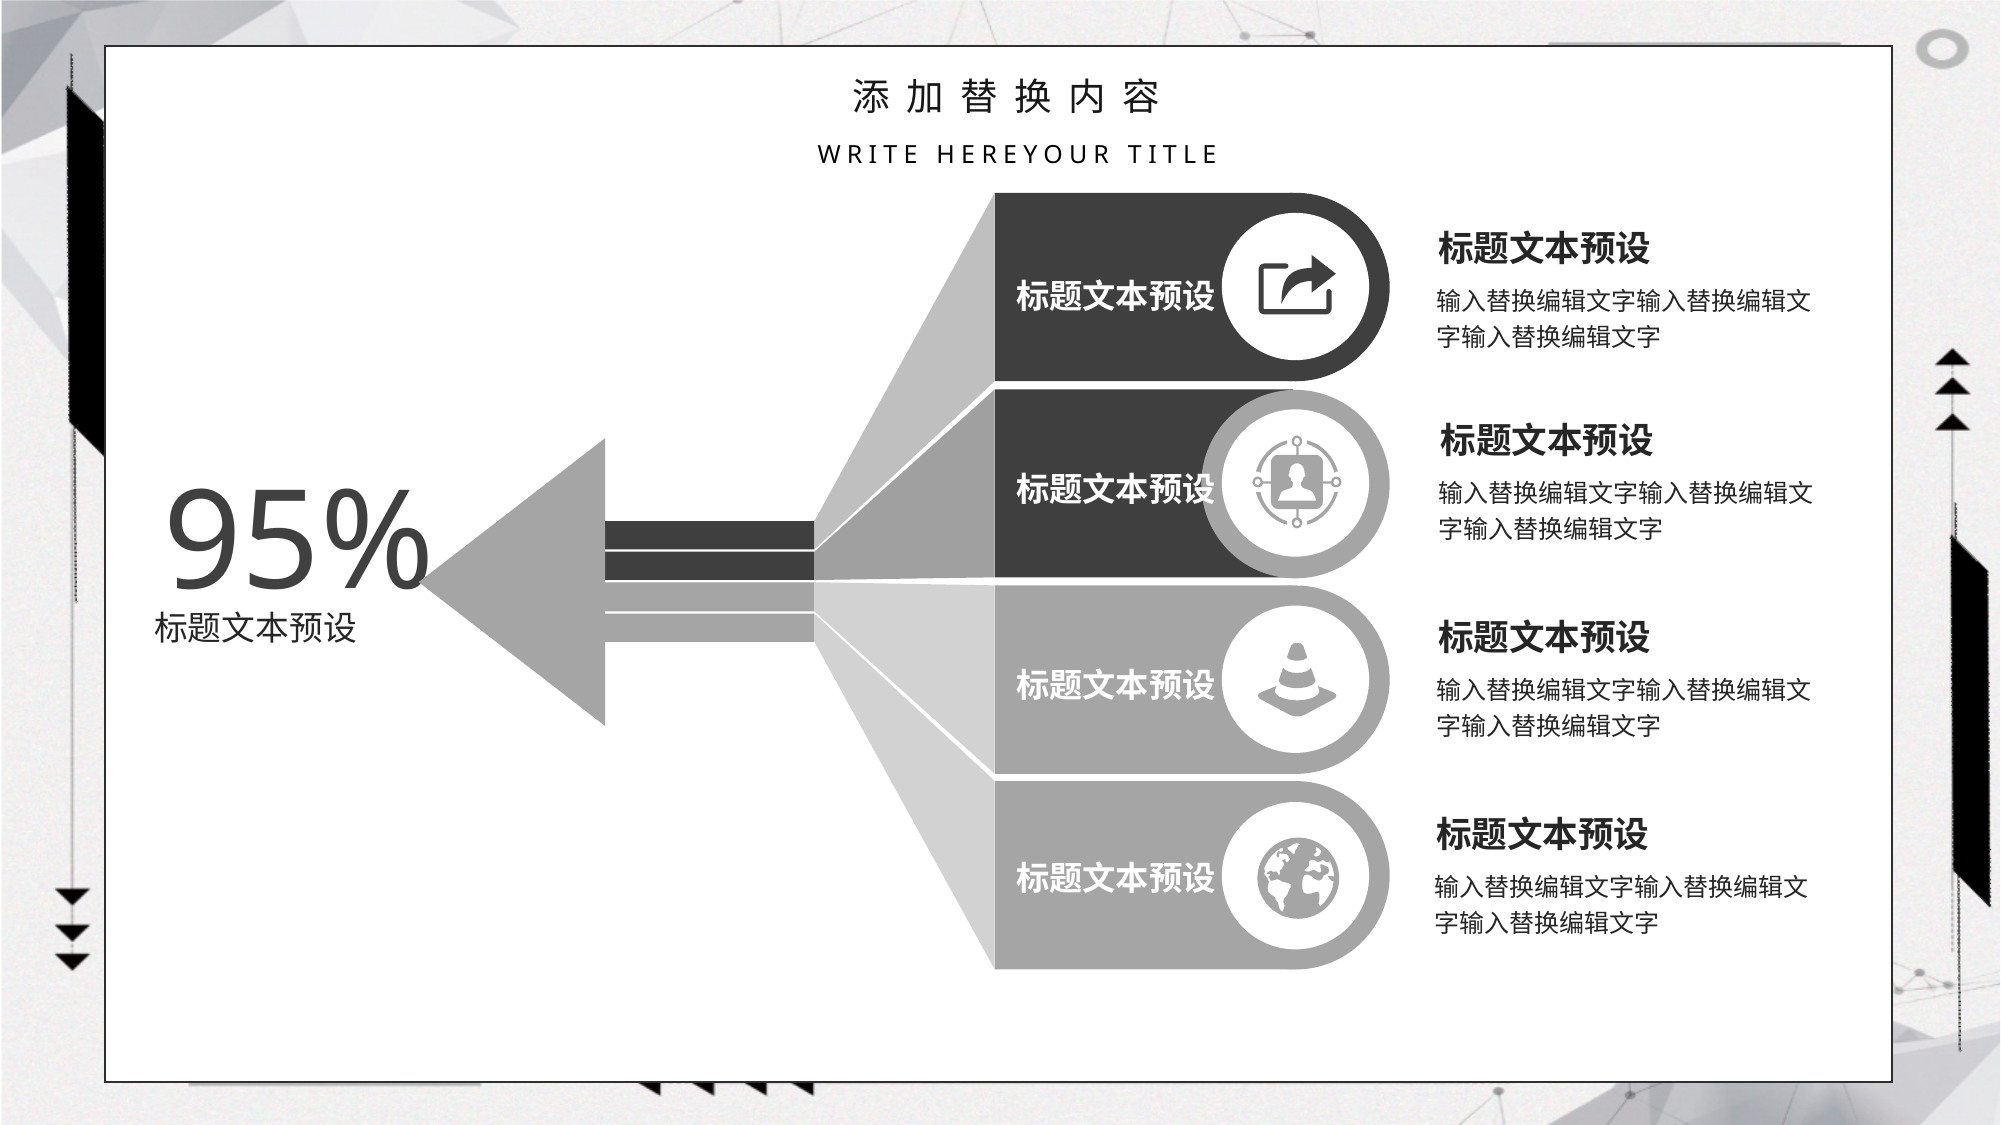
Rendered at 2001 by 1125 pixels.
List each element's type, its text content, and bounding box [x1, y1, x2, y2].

text_box 输入替换编辑文字输入替换编辑文字输入替换编辑文字 [1423, 464, 1840, 556]
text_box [418, 192, 1390, 970]
text_box 输入替换编辑文字输入替换编辑文字输入替换编辑文字 [1419, 857, 1836, 950]
text_box 标题文本预设 [1421, 804, 1658, 862]
text_box 输入替换编辑文字输入替换编辑文字输入替换编辑文字 [1421, 661, 1838, 753]
picture [0, 0, 2001, 1125]
text_box 标题文本预设 [1423, 607, 1660, 666]
text_box 标题文本预设 [1425, 410, 1662, 468]
text_box 标题文本预设 [1423, 218, 1660, 277]
text_box 输入替换编辑文字输入替换编辑文字输入替换编辑文字 [1421, 272, 1838, 364]
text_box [139, 443, 382, 655]
